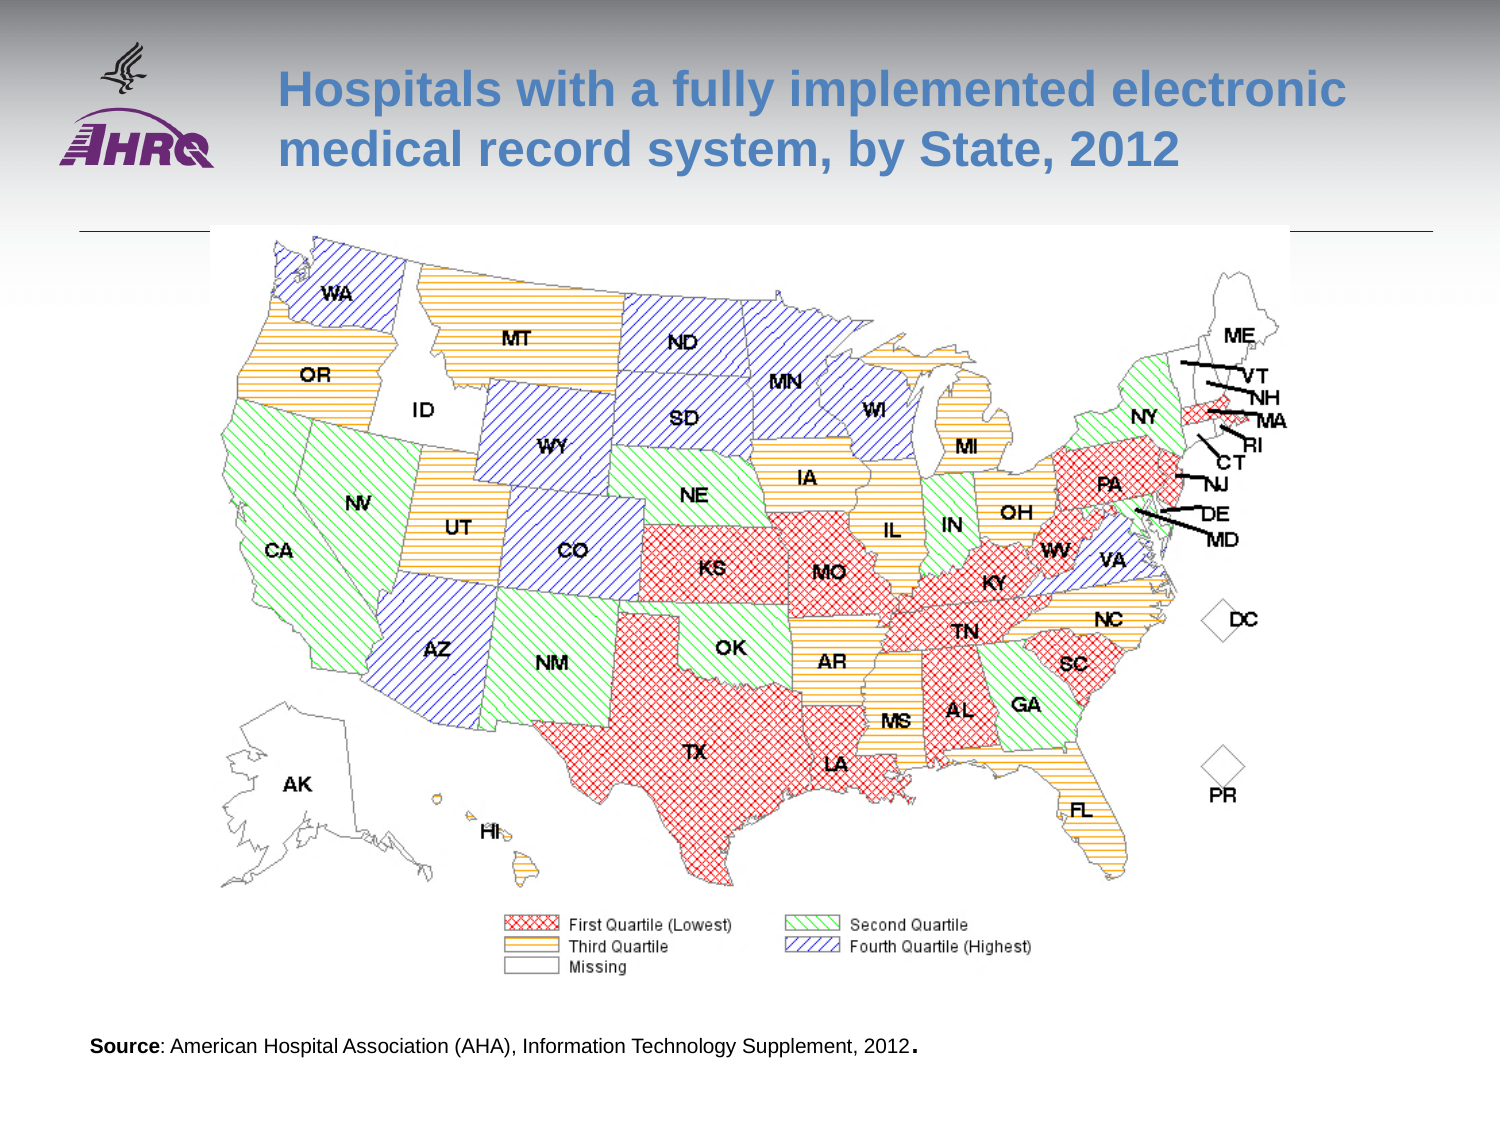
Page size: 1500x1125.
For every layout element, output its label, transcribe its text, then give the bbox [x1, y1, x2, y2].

title Hospitals with a fully implemented electronic medical record system, by State, 2012 [262, 45, 1500, 188]
picture [0, 0, 1500, 1125]
text_box Source: American Hospital Association (AHA), Information Technology Supplement, 2012. [74, 1008, 1125, 1069]
